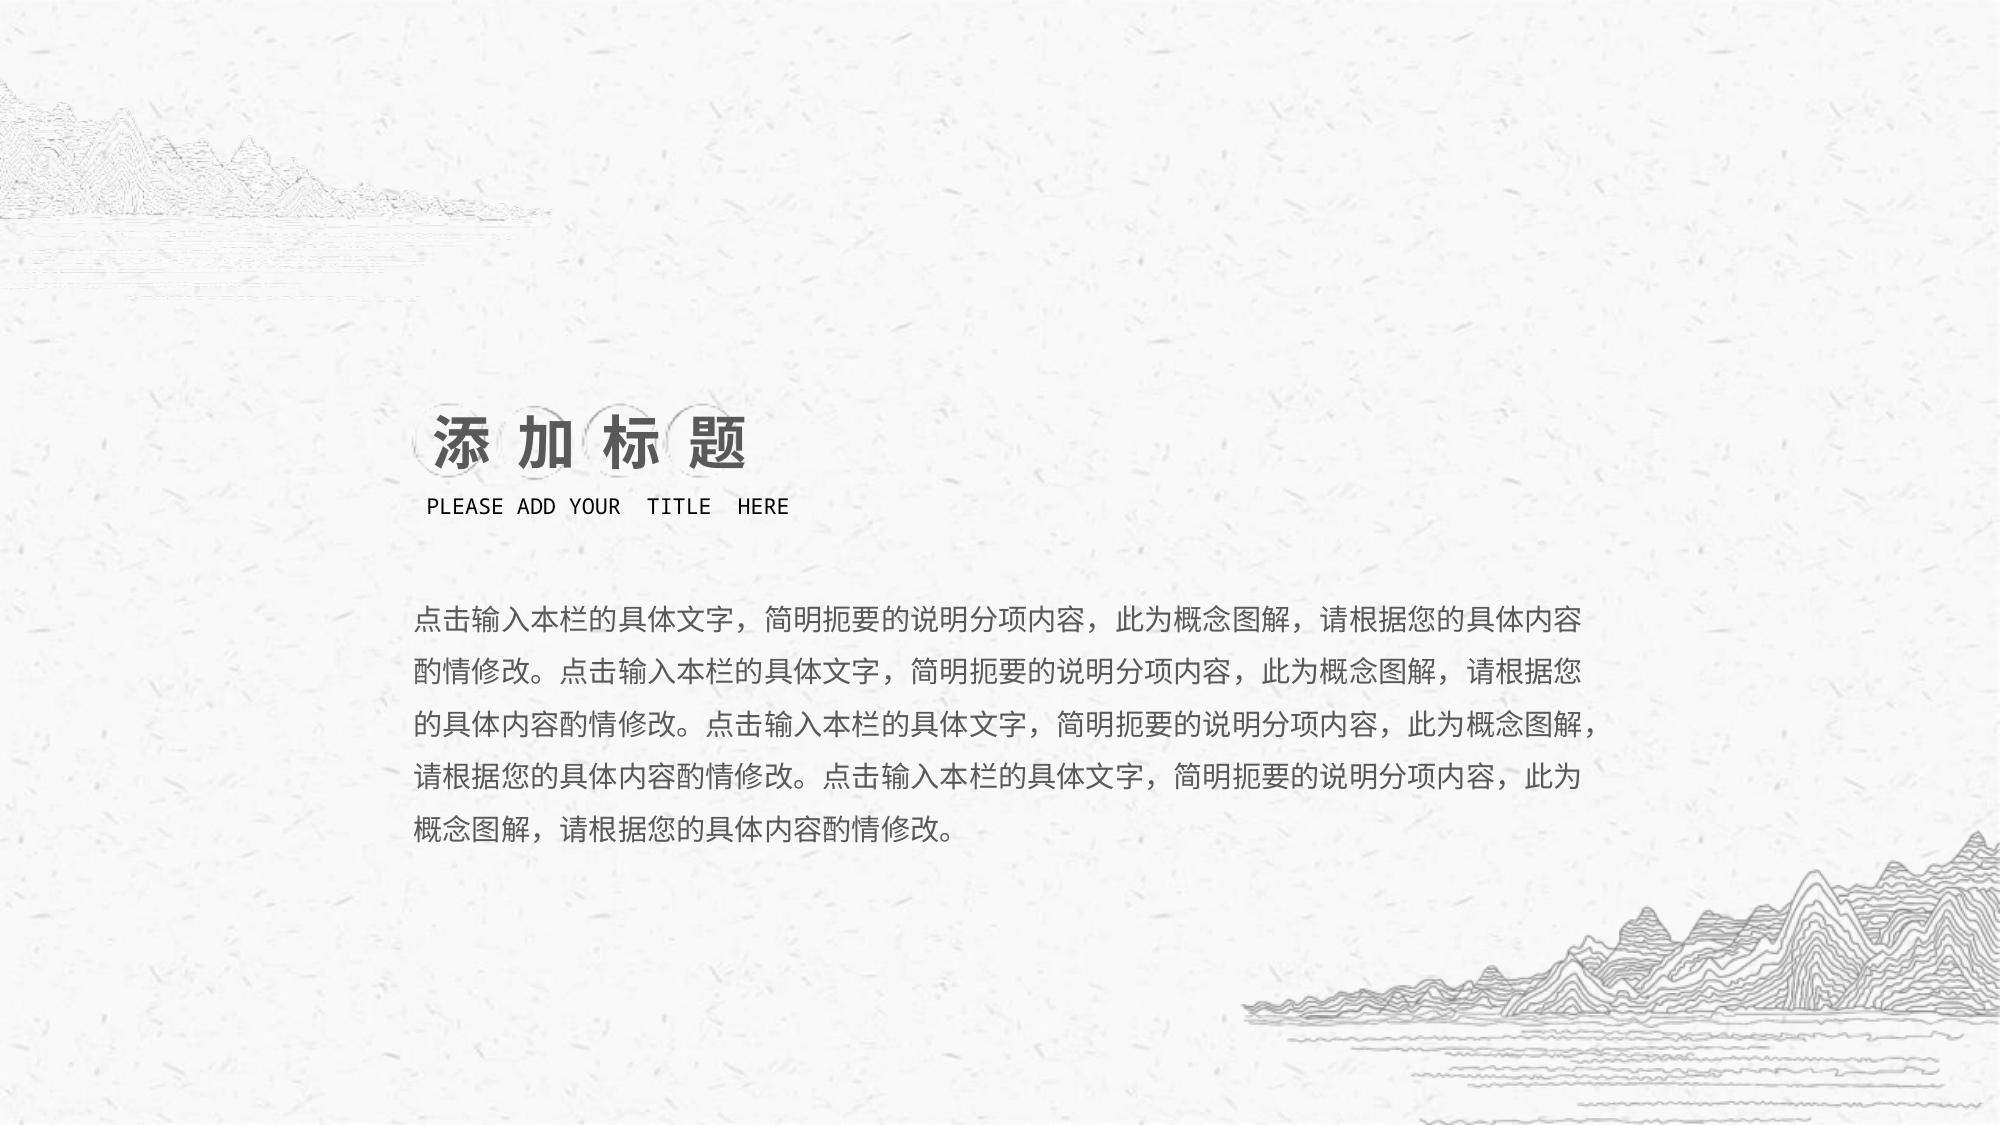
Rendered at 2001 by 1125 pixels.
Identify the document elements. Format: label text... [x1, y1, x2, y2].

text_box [375, 349, 821, 527]
text_box 点击输入本栏的具体文字，简明扼要的说明分项内容，此为概念图解，请根据您的具体内容酌情修改。点击输入本栏的具体文字，简明扼要的说明分项内容，此为概念图解，请根据您的具体内容酌情修改。点击输入本栏的具体文字，简明扼要的说明分项内容，此为概念图解，请根据您的具体内容酌情修改。点击输入本栏的具体文字，简明扼要的说明分项内容，此为概念图解，请根据您的具体内容酌情修改。 [398, 576, 1619, 854]
picture [0, 0, 2000, 1125]
